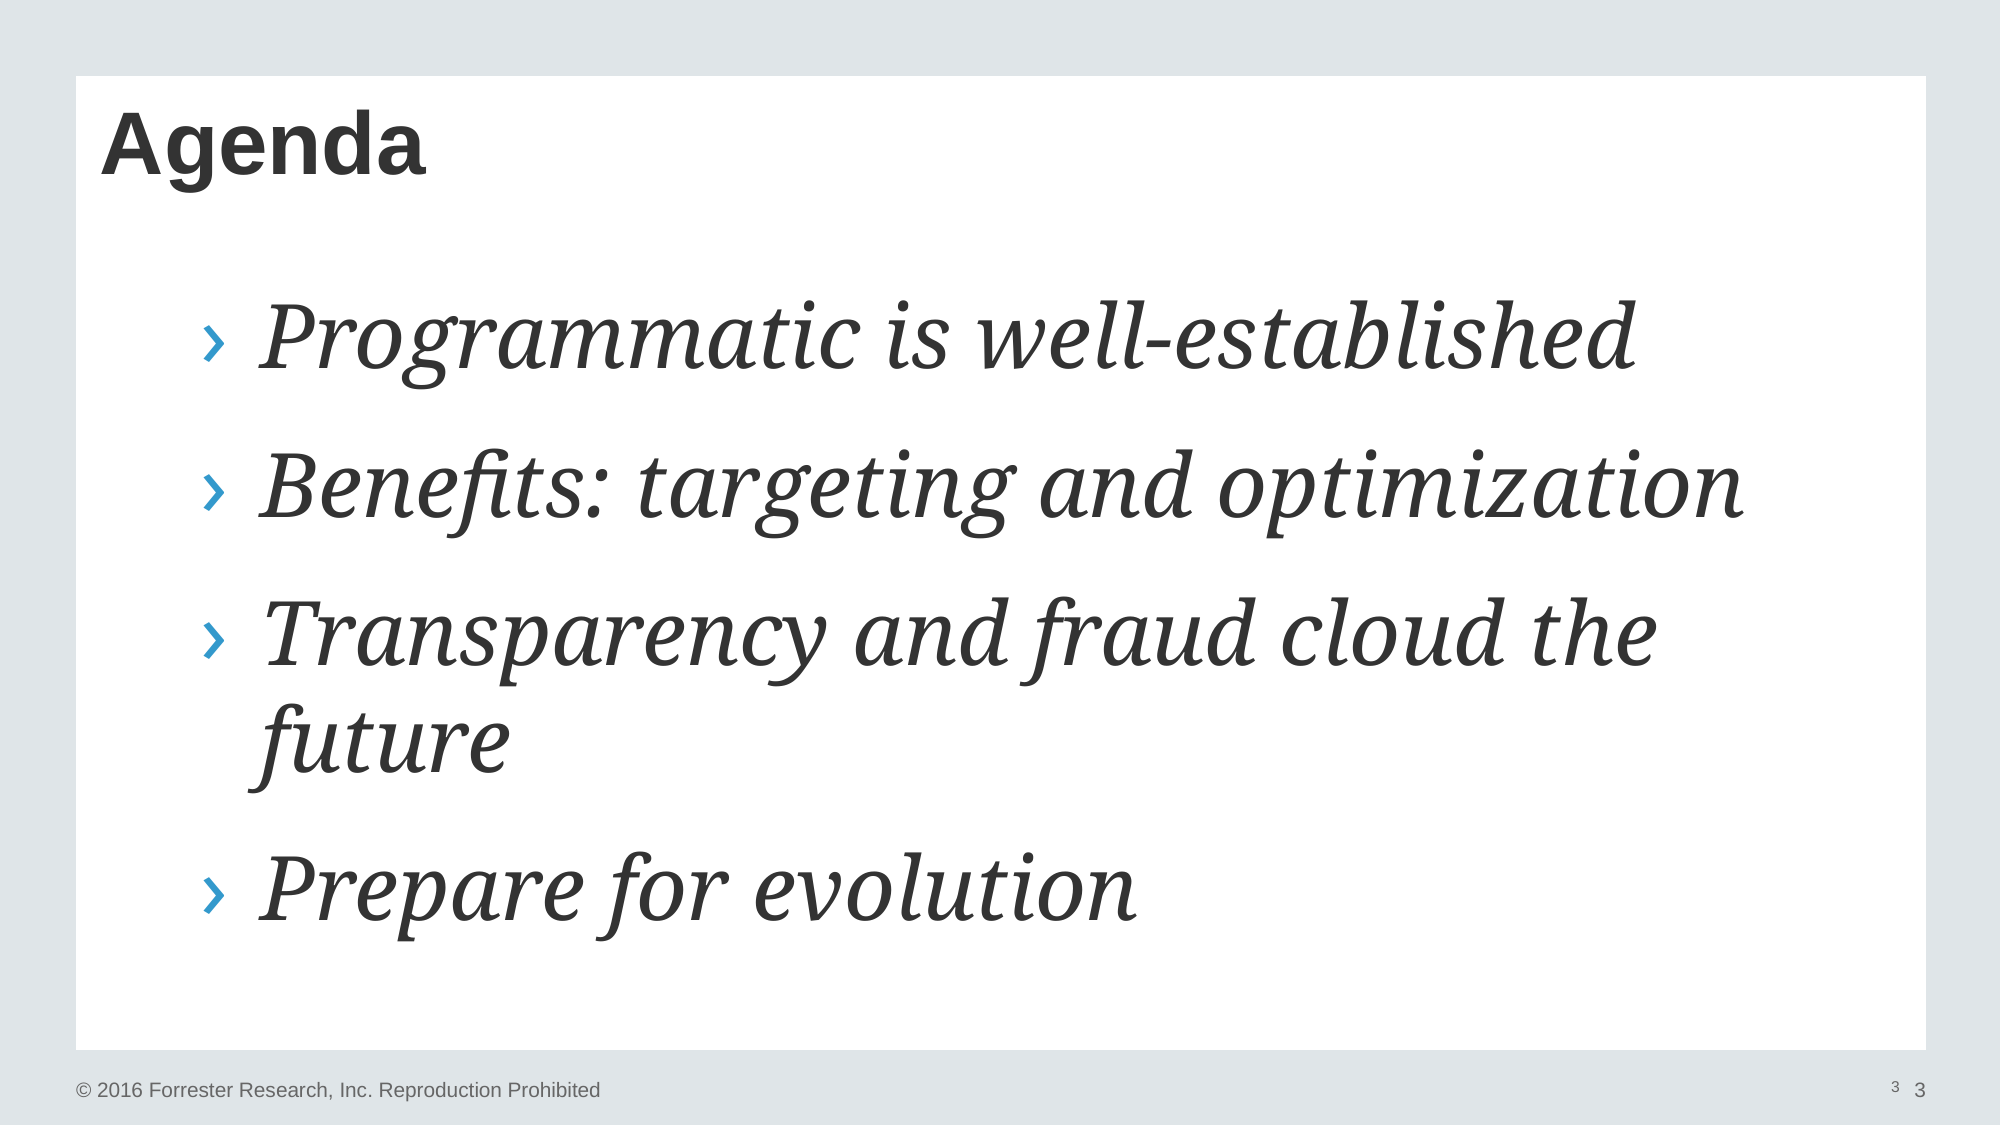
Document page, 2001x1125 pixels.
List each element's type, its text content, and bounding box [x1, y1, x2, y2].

title Agenda [99, 97, 1900, 195]
list Programmatic is well-established Benefits: targeting and optimization Transparency and fraud cloud the future Prepare for evolution [200, 279, 1800, 1026]
